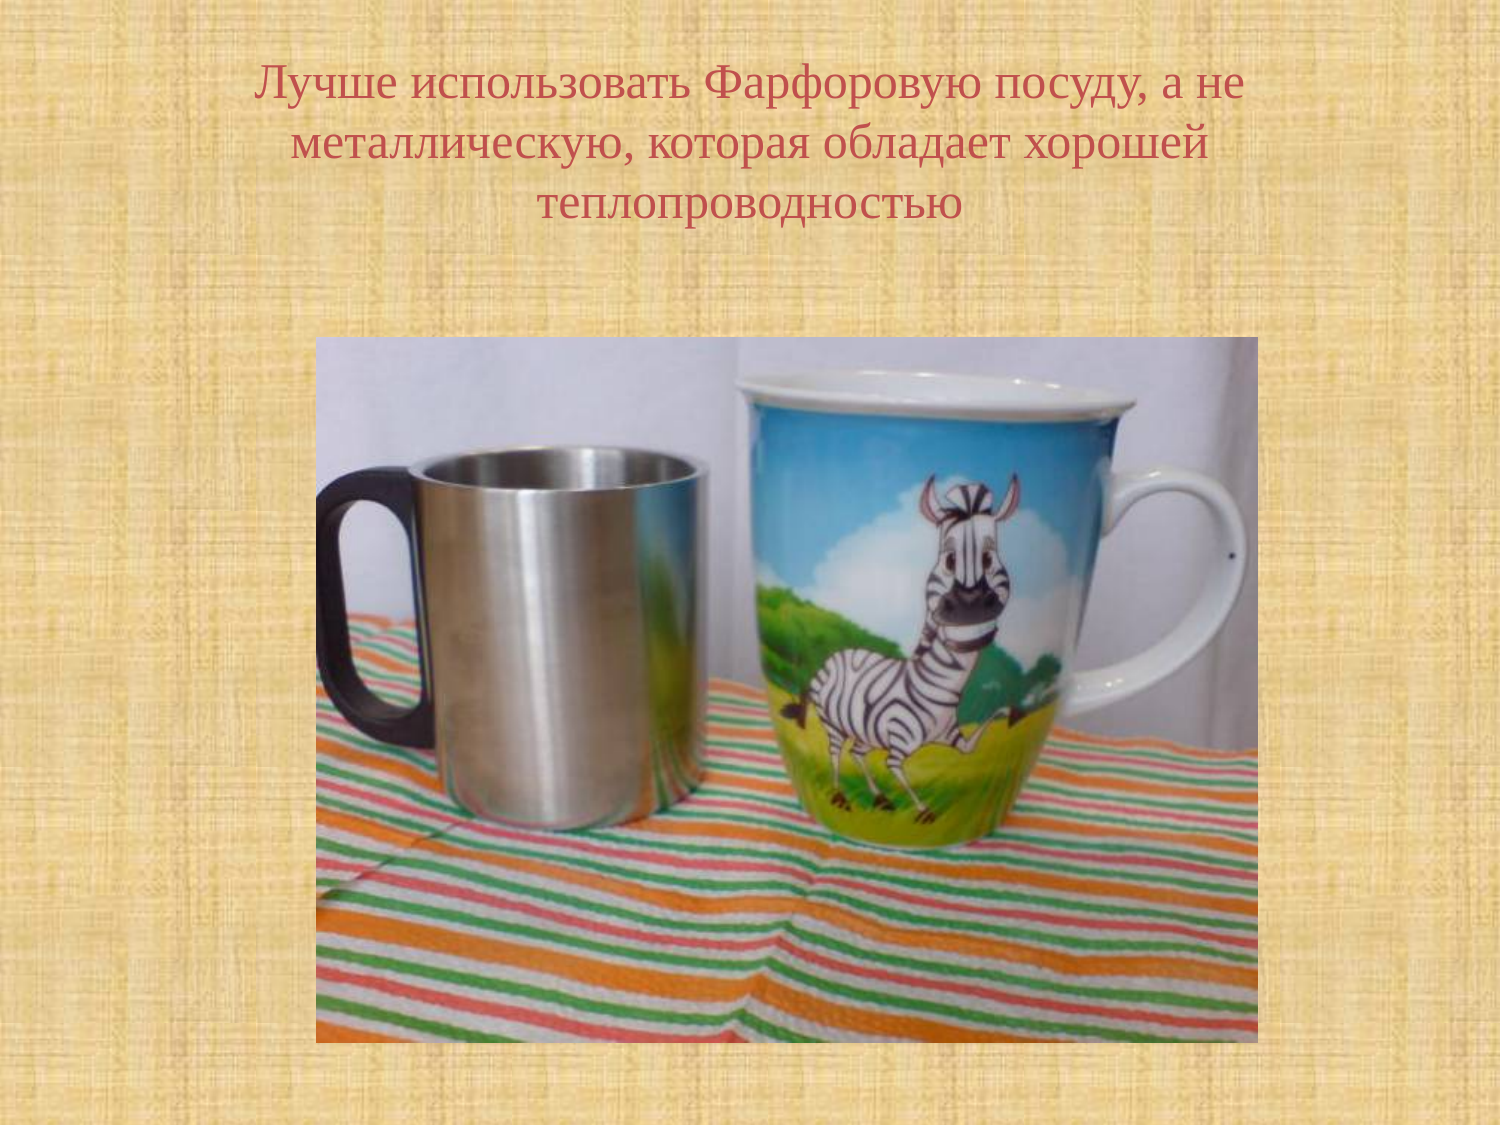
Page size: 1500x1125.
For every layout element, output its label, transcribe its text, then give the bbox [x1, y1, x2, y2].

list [316, 336, 1258, 1044]
title Лучше использовать Фарфоровую посуду, а не металлическую, которая обладает хорошей теплопроводностью [75, 45, 1425, 233]
picture [0, 0, 1500, 1125]
